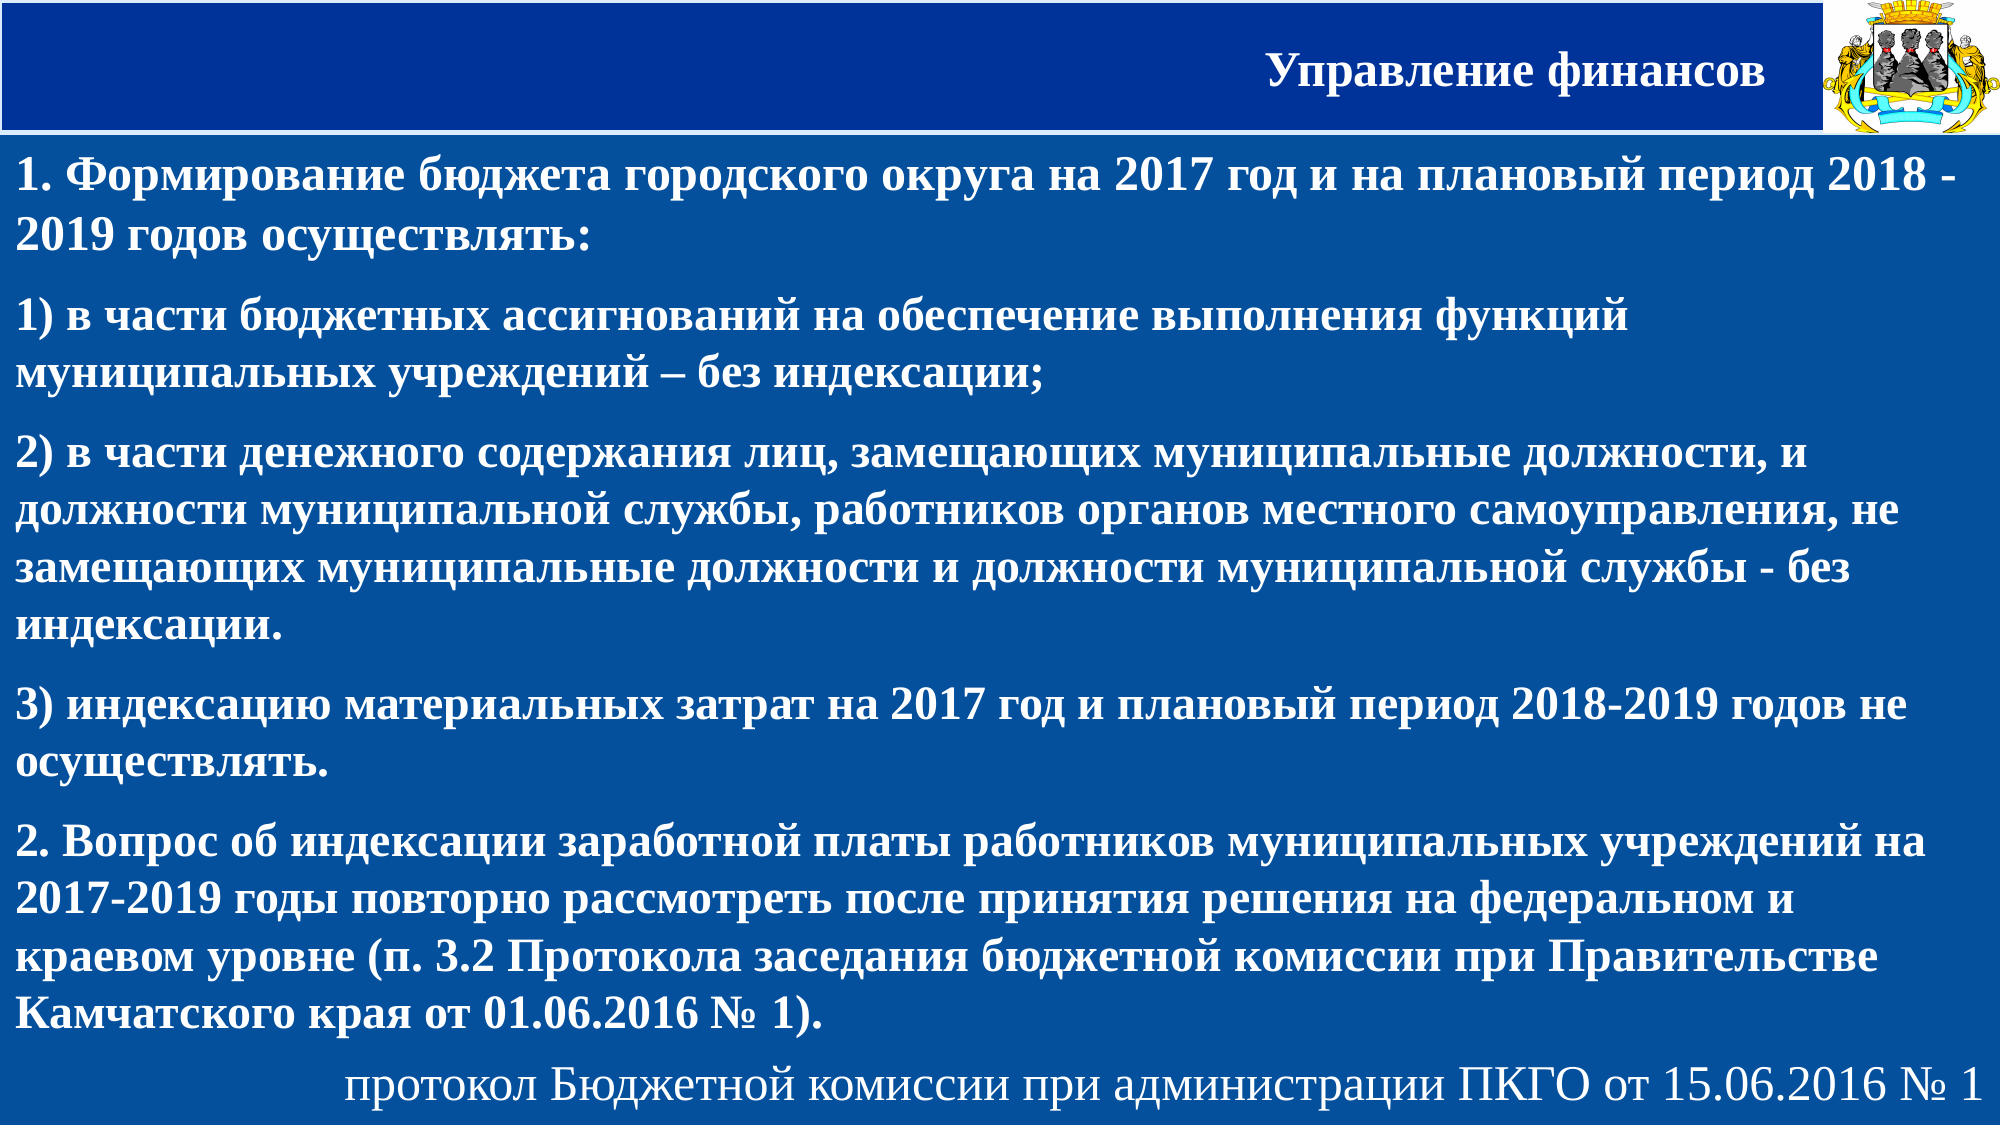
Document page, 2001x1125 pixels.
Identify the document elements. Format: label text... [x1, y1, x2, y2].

text_box Управление финансов [0, 0, 1823, 134]
picture [1823, 0, 2000, 134]
list 1. Формирование бюджета городского округа на 2017 год и на плановый период 2018 - 2019 годов осуществлять: 1) в части бюджетных ассигнований на обеспечение выполнения функций муниципальных учреждений – без индексации; 2) в части денежного содержания лиц, замещающих муниципальные должности, и должности муниципальной службы, работников органов местного самоуправления, не замещающих муниципальные должности и должности муниципальной службы - без индексации. 3) индексацию материальных затрат на 2017 год и плановый период 2018-2019 годов не осуществлять. 2. Вопрос об индексации заработной платы работников муниципальных учреждений на 2017-2019 годы повторно рассмотреть после принятия решения на федеральном и краевом уровне (п. 3.2 Протокола заседания бюджетной комиссии при Правительстве Камчатского края от 01.06.2016 № 1). протокол Бюджетной комиссии при администрации ПКГО от 15.06.2016 № 1 [0, 134, 2000, 1125]
